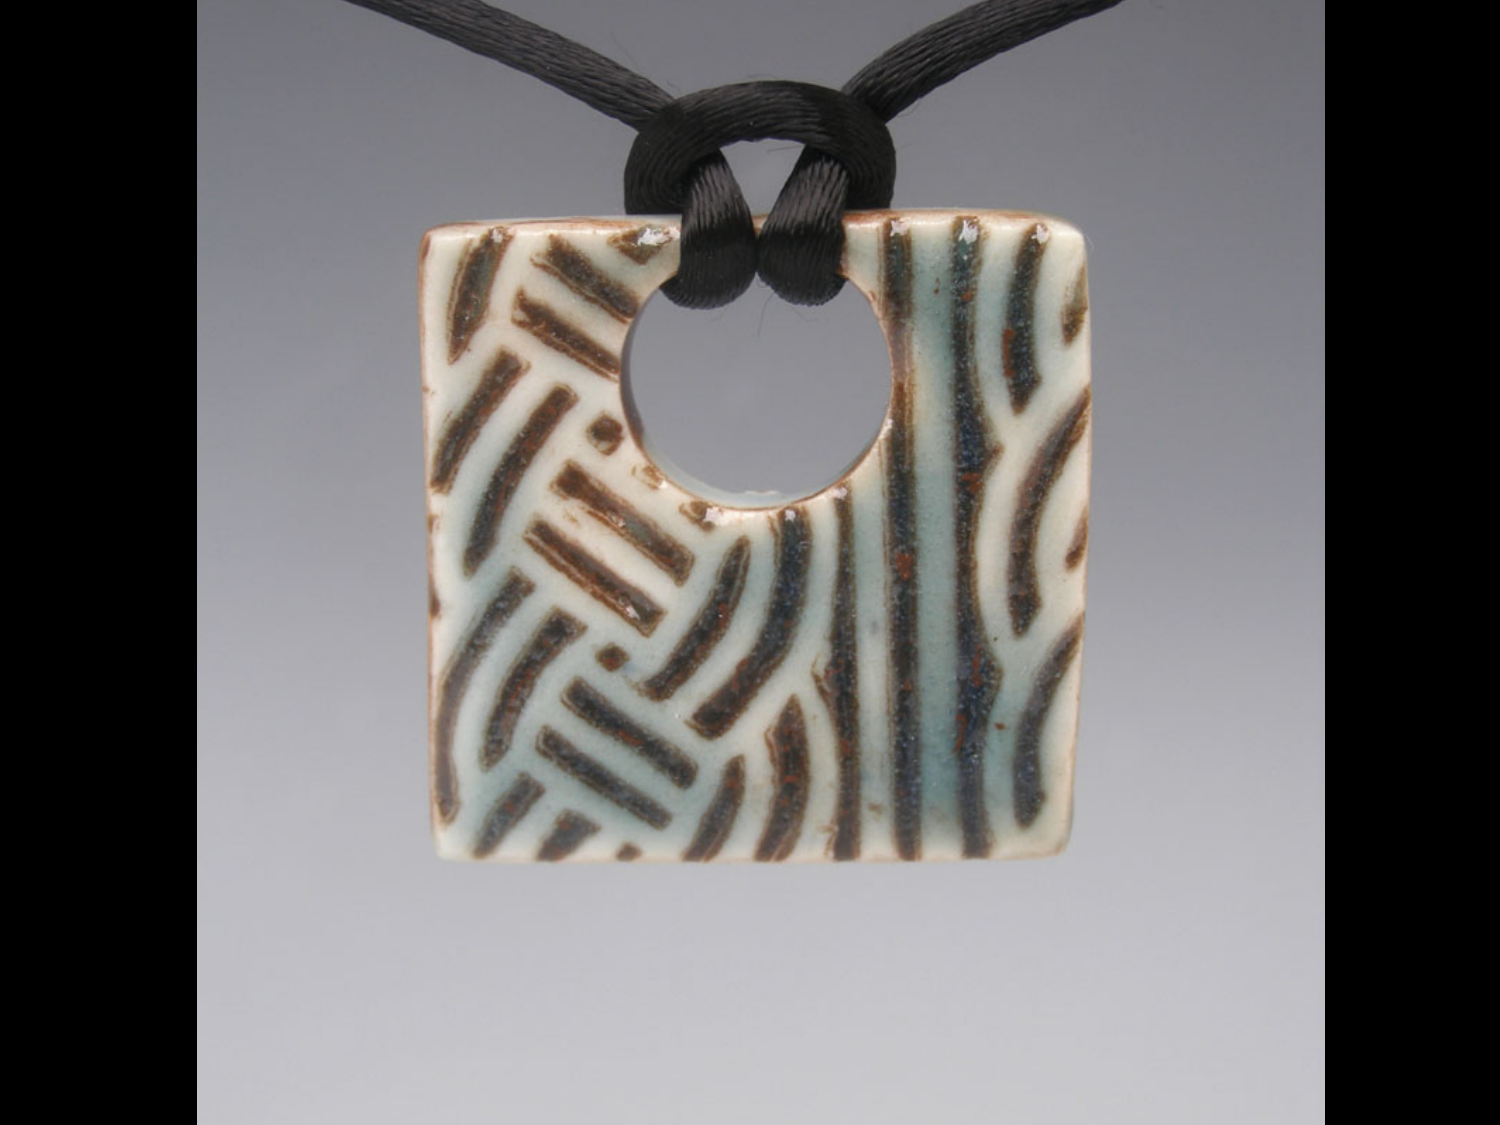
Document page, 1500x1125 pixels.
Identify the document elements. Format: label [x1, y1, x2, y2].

picture [197, 0, 1326, 1125]
